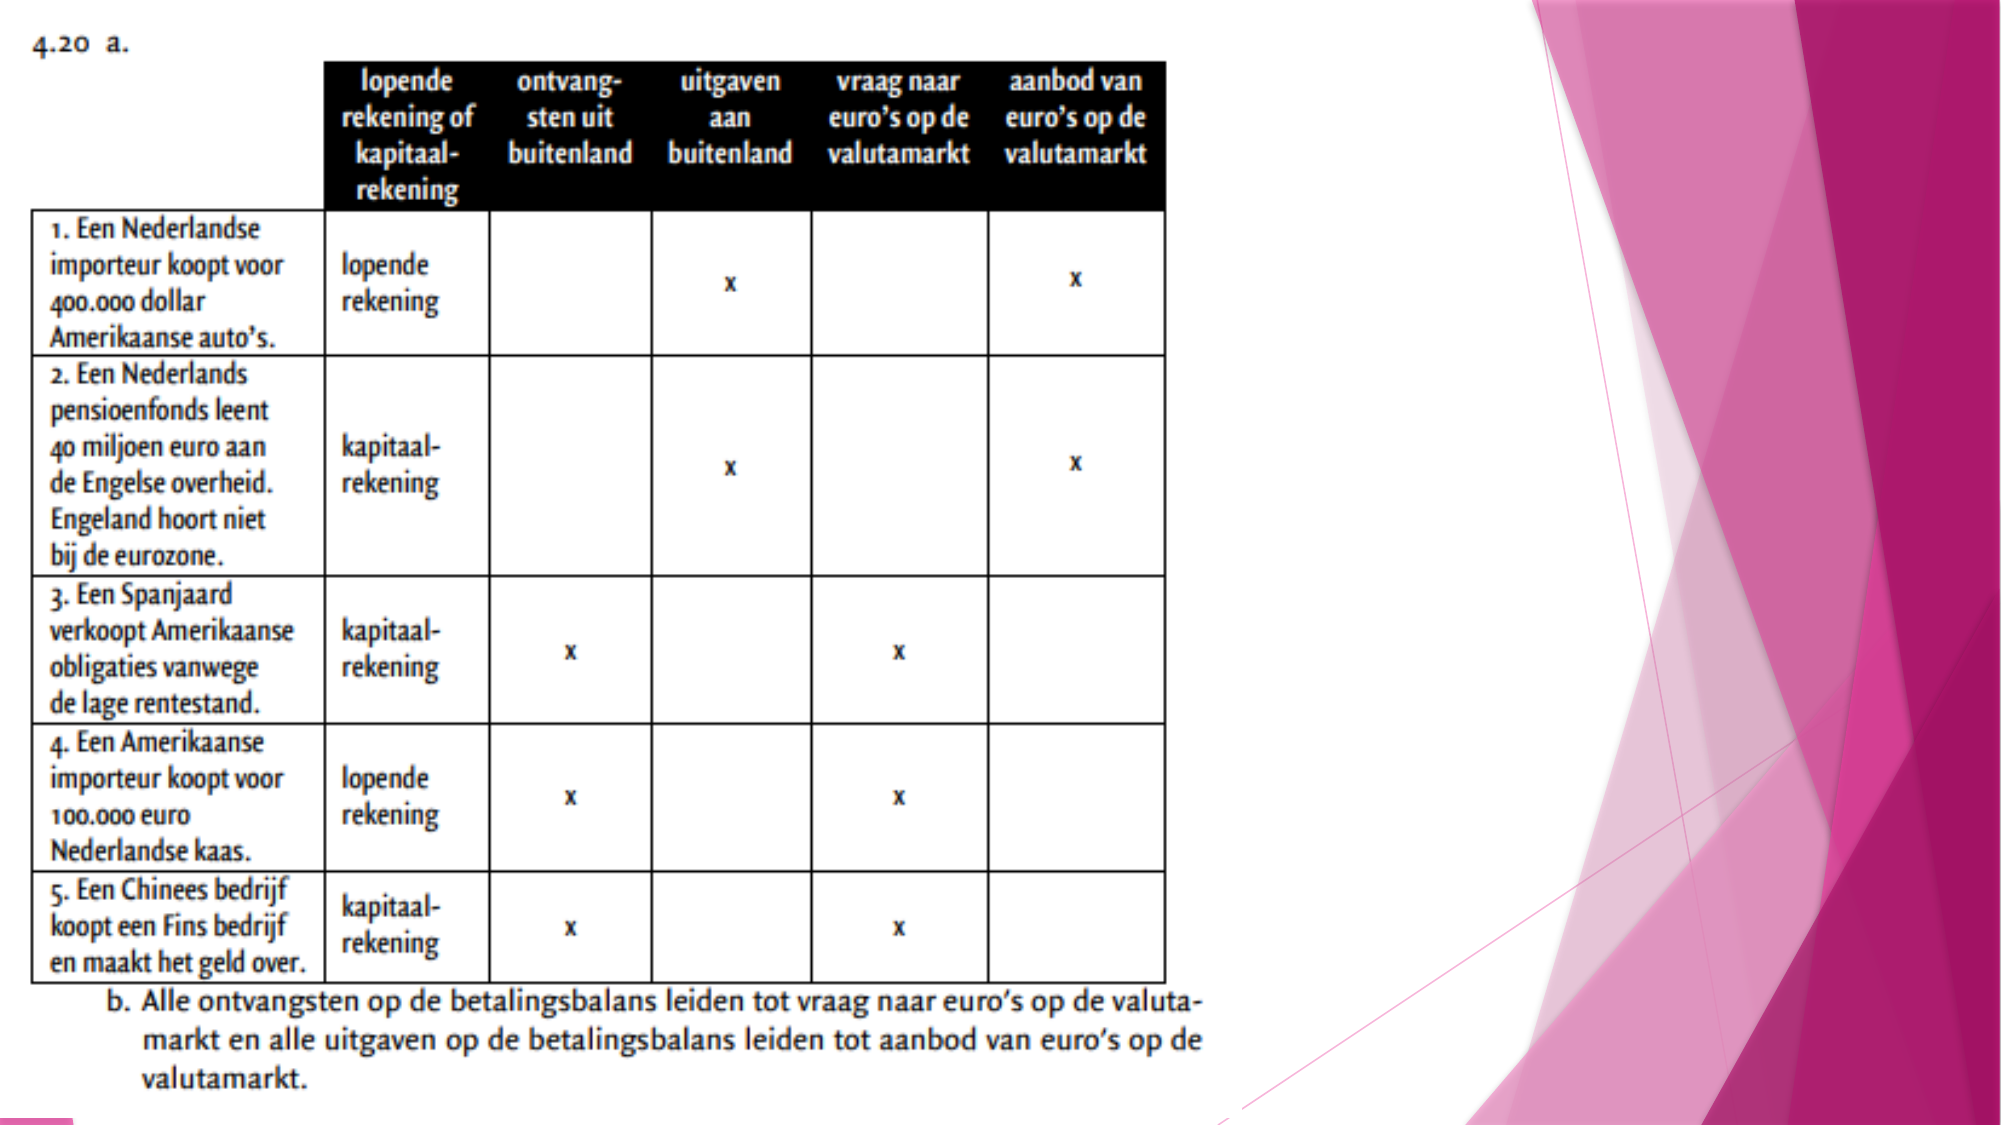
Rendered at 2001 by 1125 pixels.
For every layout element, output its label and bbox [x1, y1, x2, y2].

picture [0, 0, 1248, 1119]
